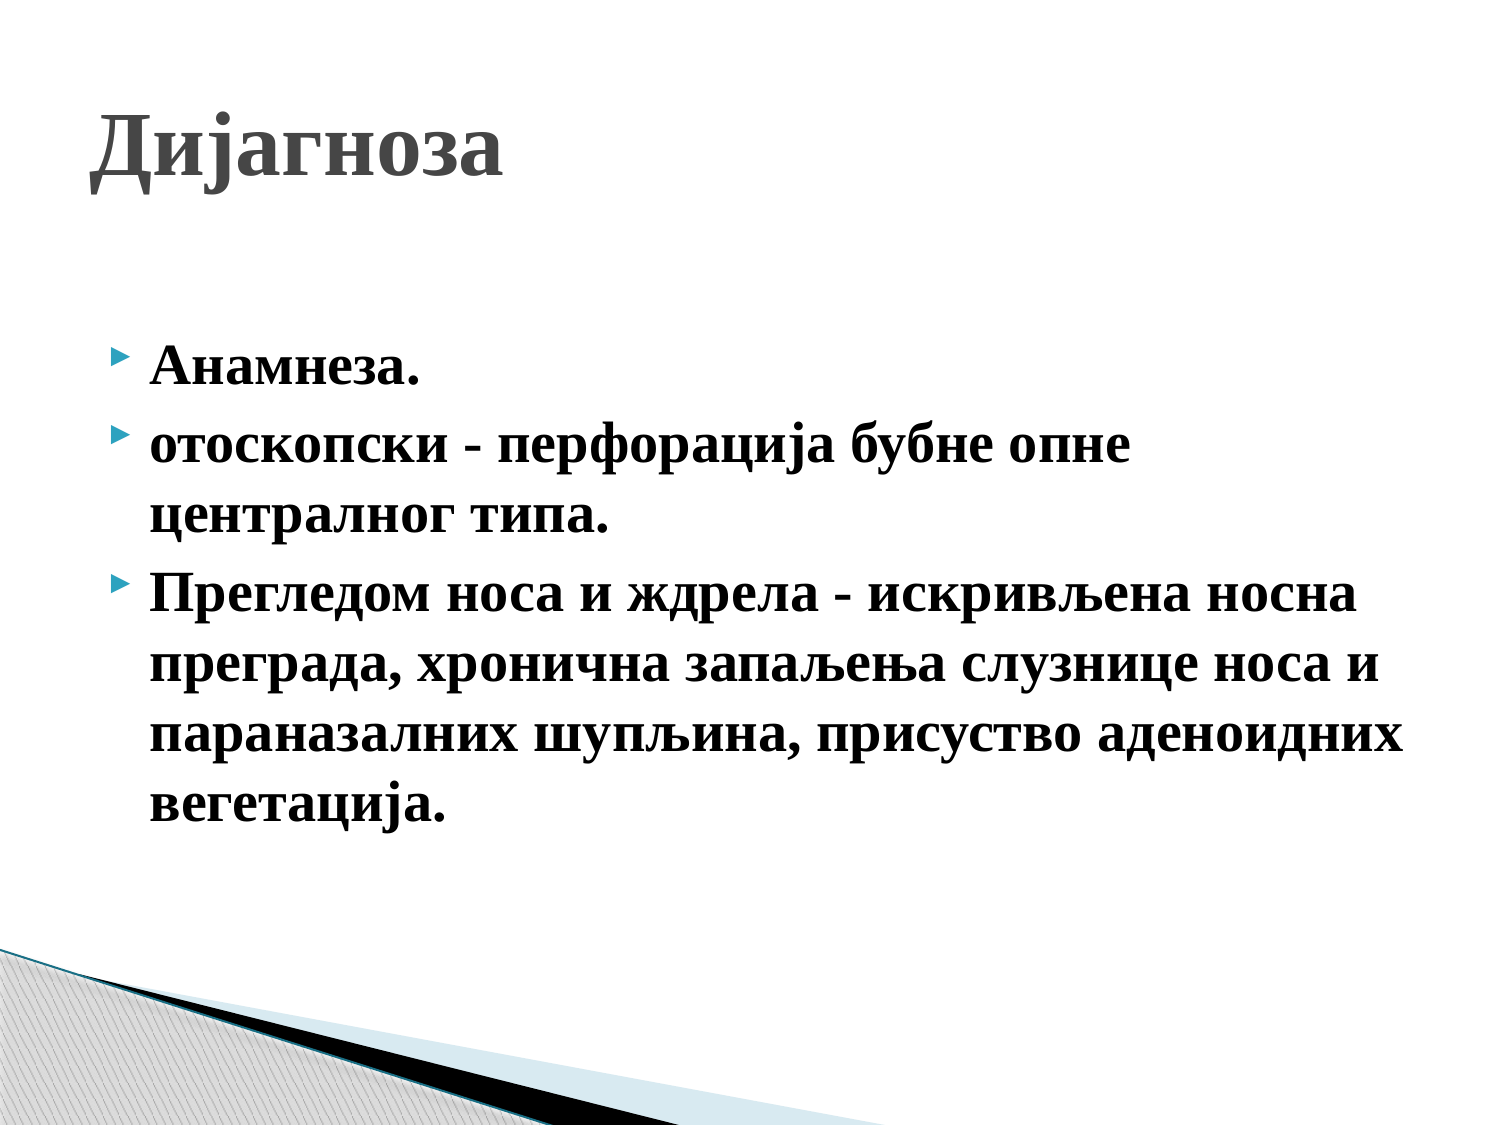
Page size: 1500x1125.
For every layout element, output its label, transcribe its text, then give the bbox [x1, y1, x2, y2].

title Дијагноза [75, 45, 1425, 233]
list Анамнеза. отоскопски - перфорација бубне опне централног типа. Прегледом носа и ждрела - искривљена носна преграда, хронична запаљења слузнице носа и параназалних шупљина, присуство аденоидних вегетација. [75, 243, 1425, 986]
